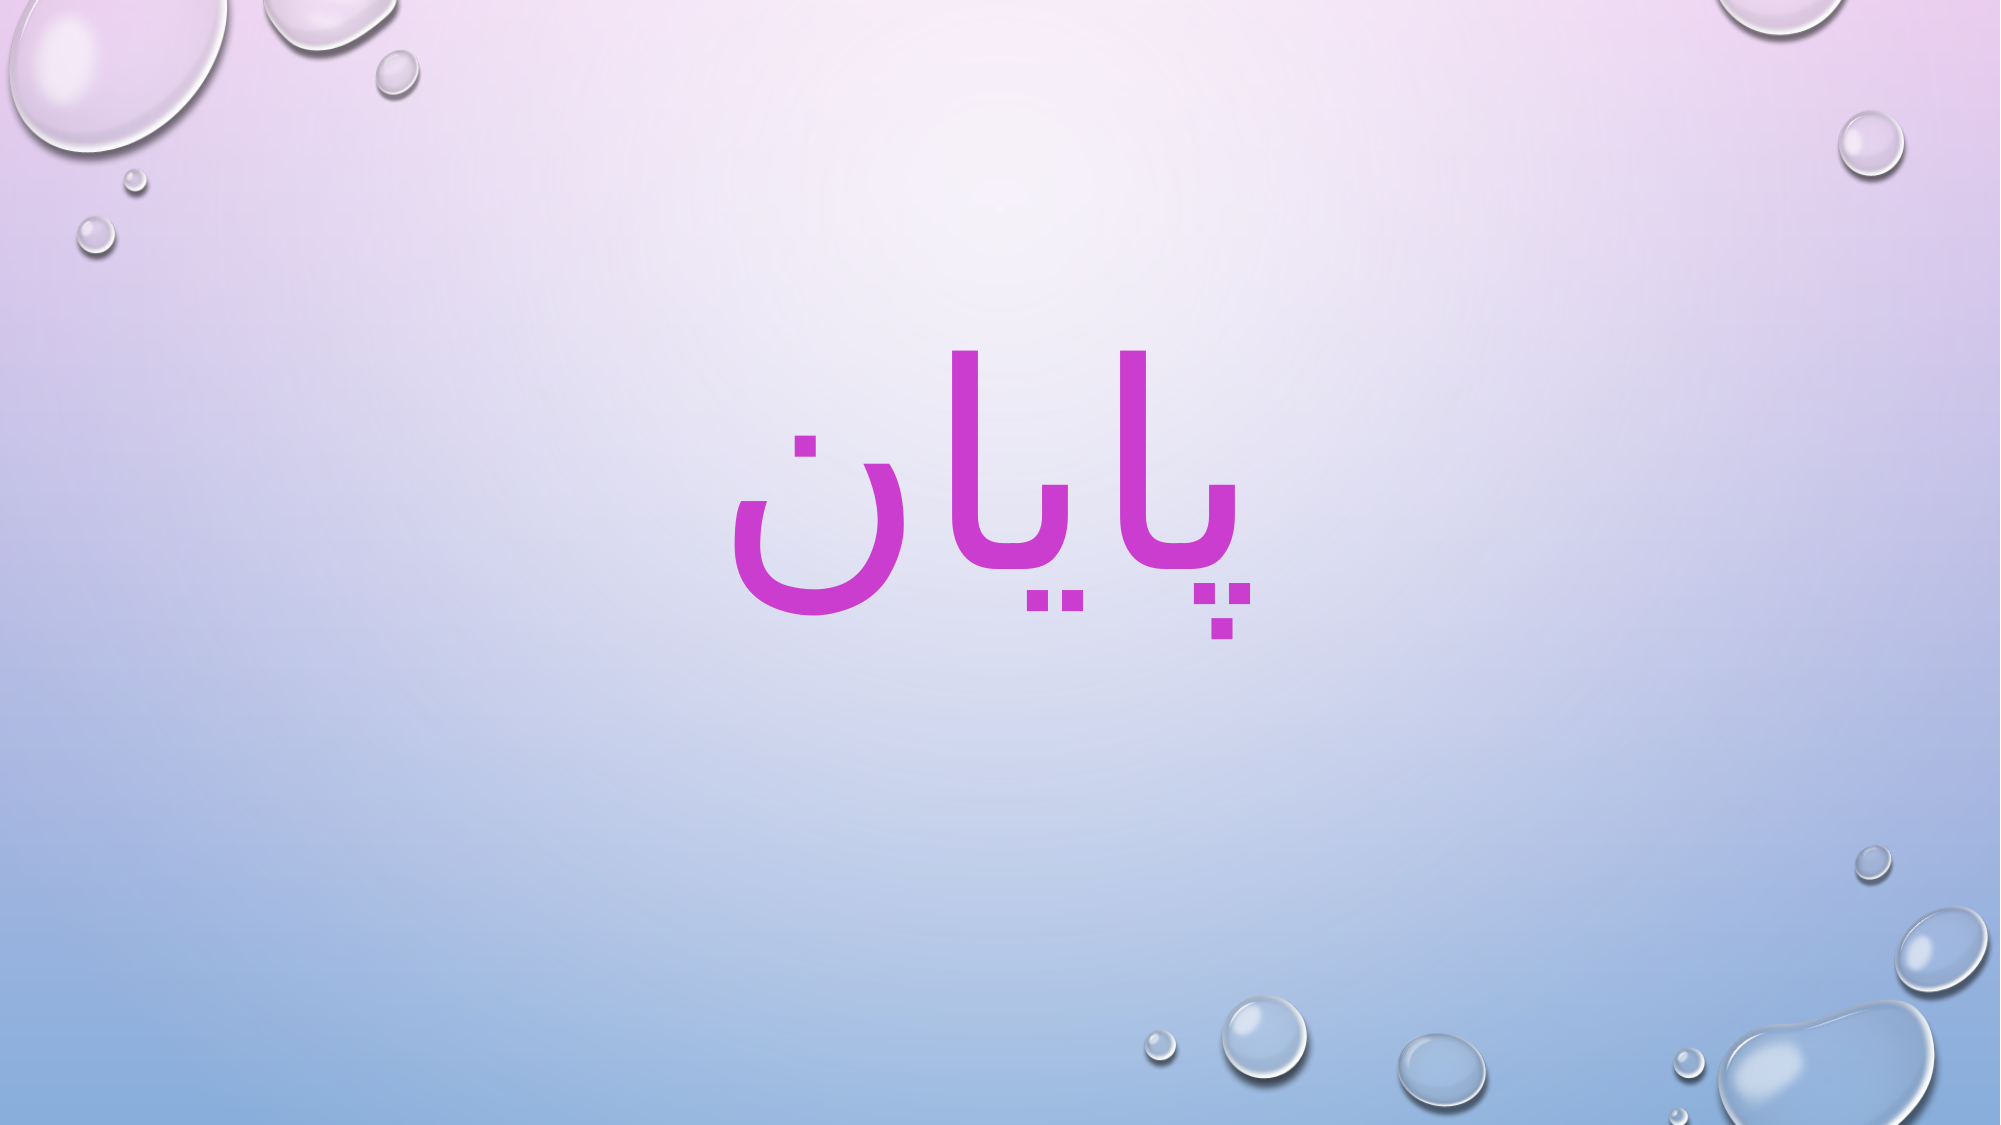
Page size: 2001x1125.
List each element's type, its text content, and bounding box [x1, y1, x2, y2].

text_box پایان [657, 274, 1319, 635]
picture [0, 0, 2000, 1125]
